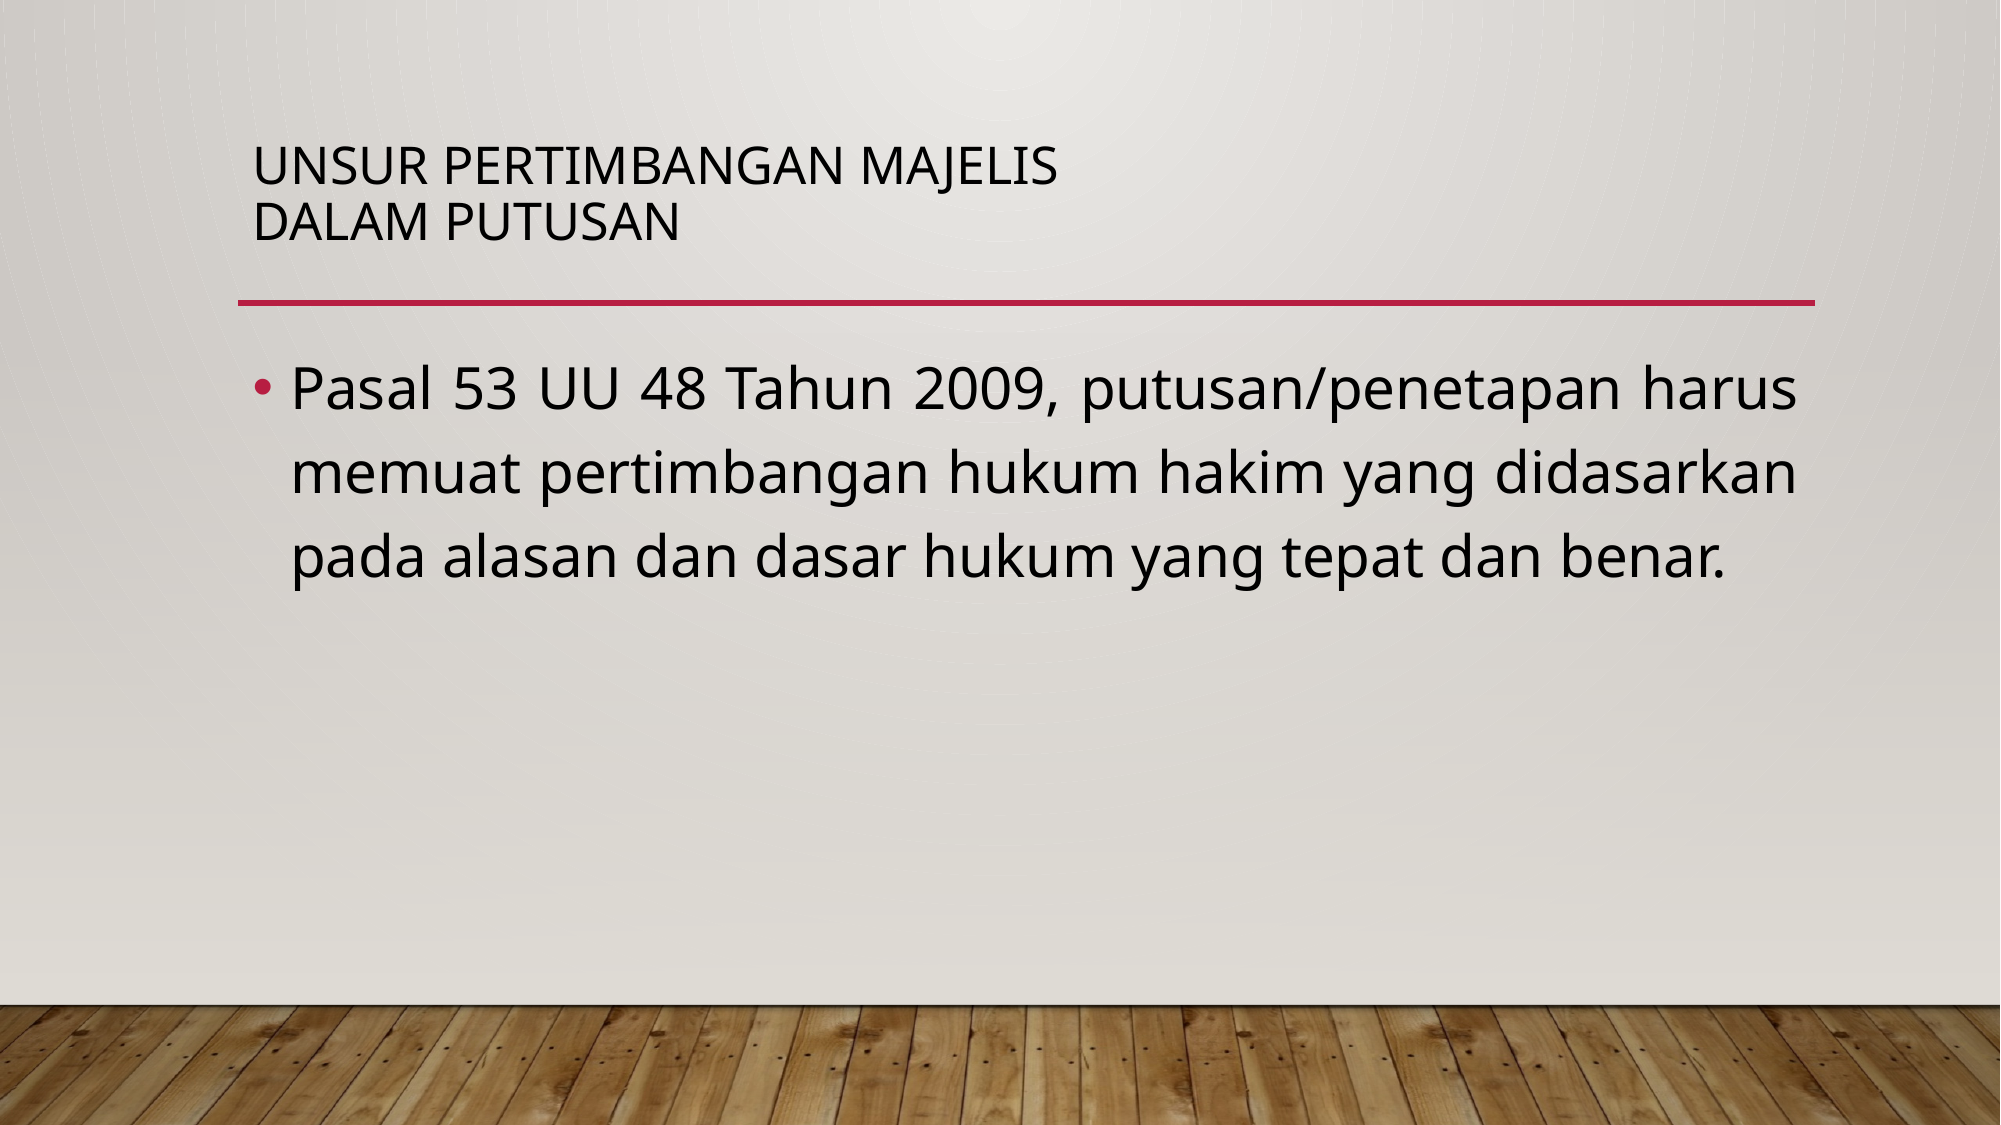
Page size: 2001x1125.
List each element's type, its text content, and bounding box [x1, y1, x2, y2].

title UNSUR Pertimbangan majelis dalam putusan [237, 132, 1814, 306]
picture [0, 1005, 2000, 1125]
list Pasal 53 UU 48 Tahun 2009, putusan/penetapan harus memuat pertimbangan hukum hakim yang didasarkan pada alasan dan dasar hukum yang tepat dan benar. [237, 329, 1814, 896]
